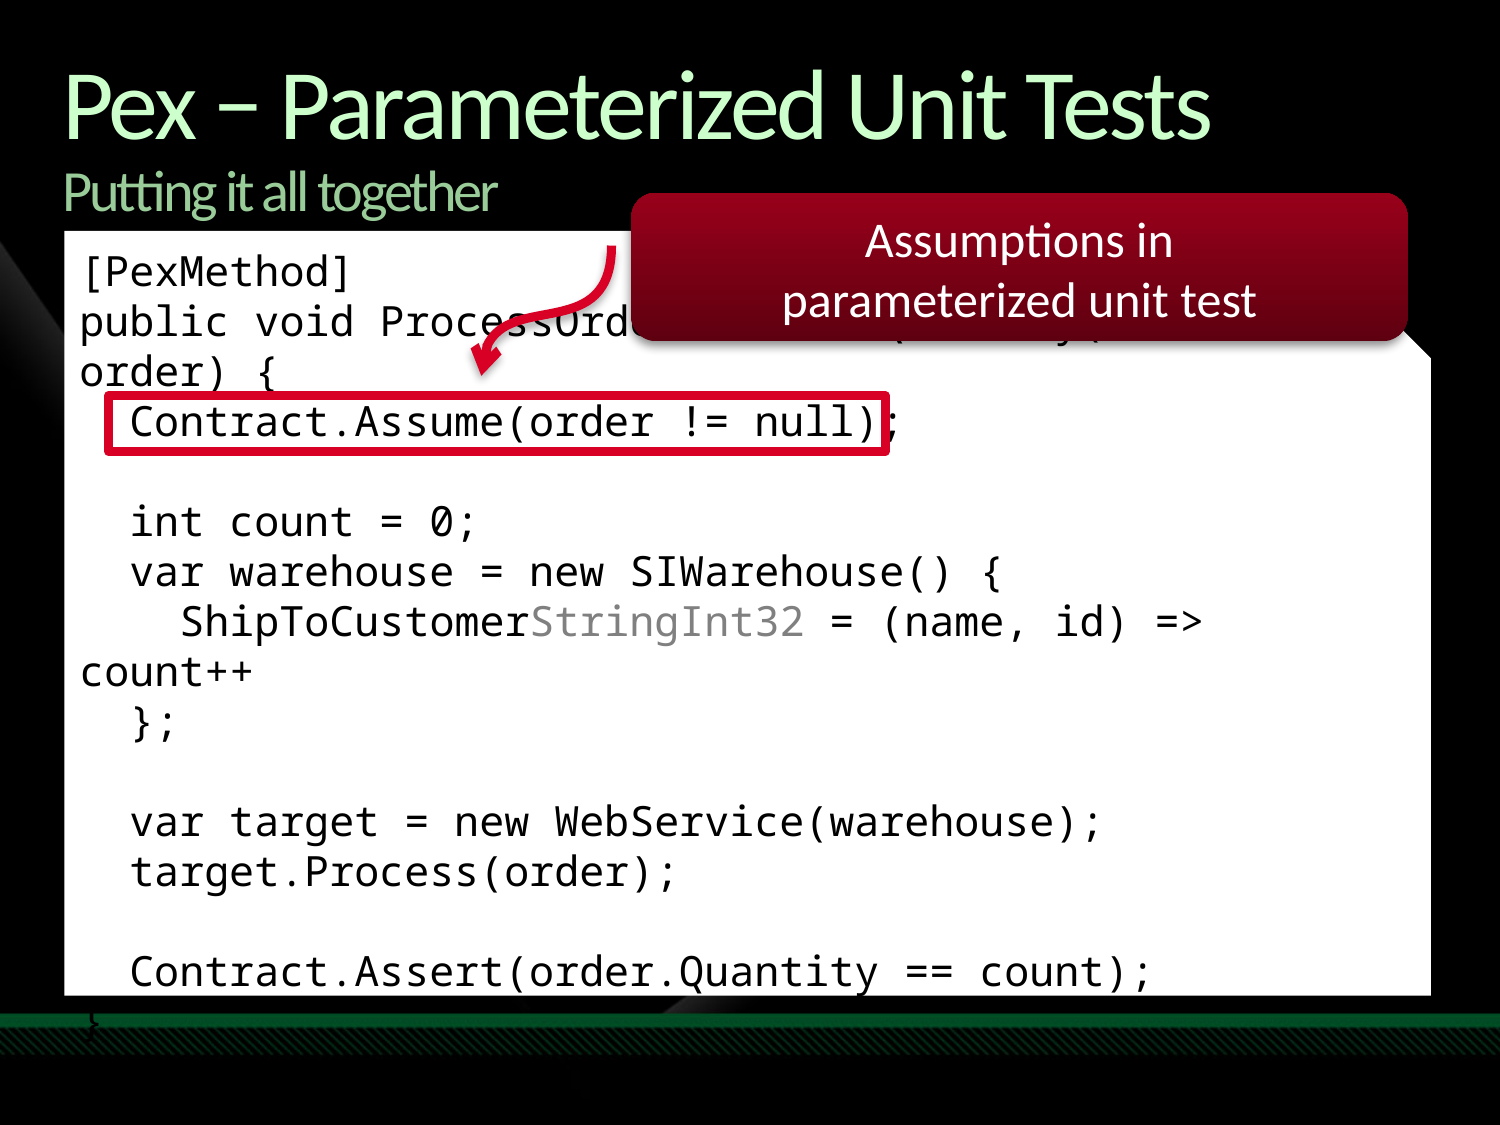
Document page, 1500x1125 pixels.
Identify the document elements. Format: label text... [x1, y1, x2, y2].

picture [0, 0, 1500, 1125]
text_box Assumptions in parameterized unit test [631, 192, 1408, 342]
title Pex − Parameterized Unit Tests Putting it all together [62, 53, 1438, 208]
text_box [PexMethod] public void ProcessOrderAndCheckQuantity(Order order) { Contract.Assume(order != null); int count = 0; var warehouse = new SIWarehouse() { ShipToCustomerStringInt32 = (name, id) => count++ }; var target = new WebService(warehouse); target.Process(order); Contract.Assert(order.Quantity == count); } [59, 226, 1436, 1001]
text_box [481, 245, 612, 377]
text_box [104, 391, 890, 456]
